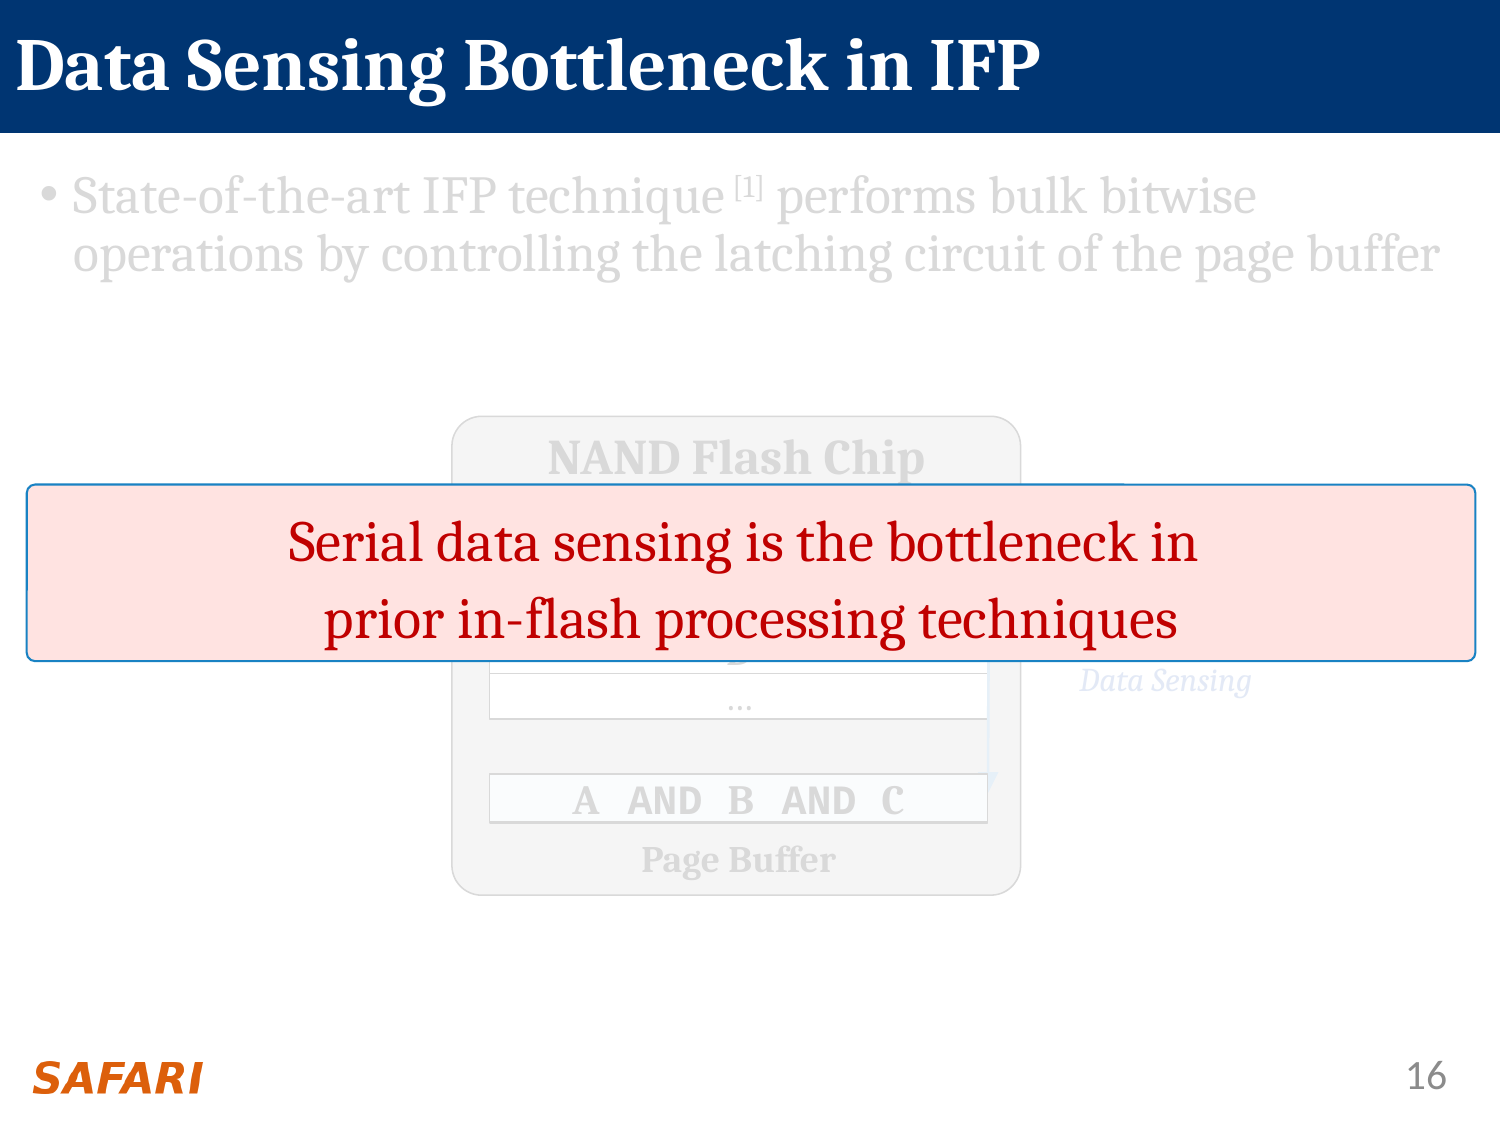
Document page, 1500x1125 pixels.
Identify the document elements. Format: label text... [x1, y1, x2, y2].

picture [31, 1052, 209, 1104]
text_box Serial data sensing is the bottleneck in prior in-flash processing techniques [1021, 484, 1476, 662]
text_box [451, 416, 1021, 896]
text_box [9, 147, 1488, 1050]
text_box Serial data sensing is the bottleneck in prior in-flash processing techniques [26, 484, 451, 662]
title Data Sensing Bottleneck in IFP [0, 0, 1500, 133]
